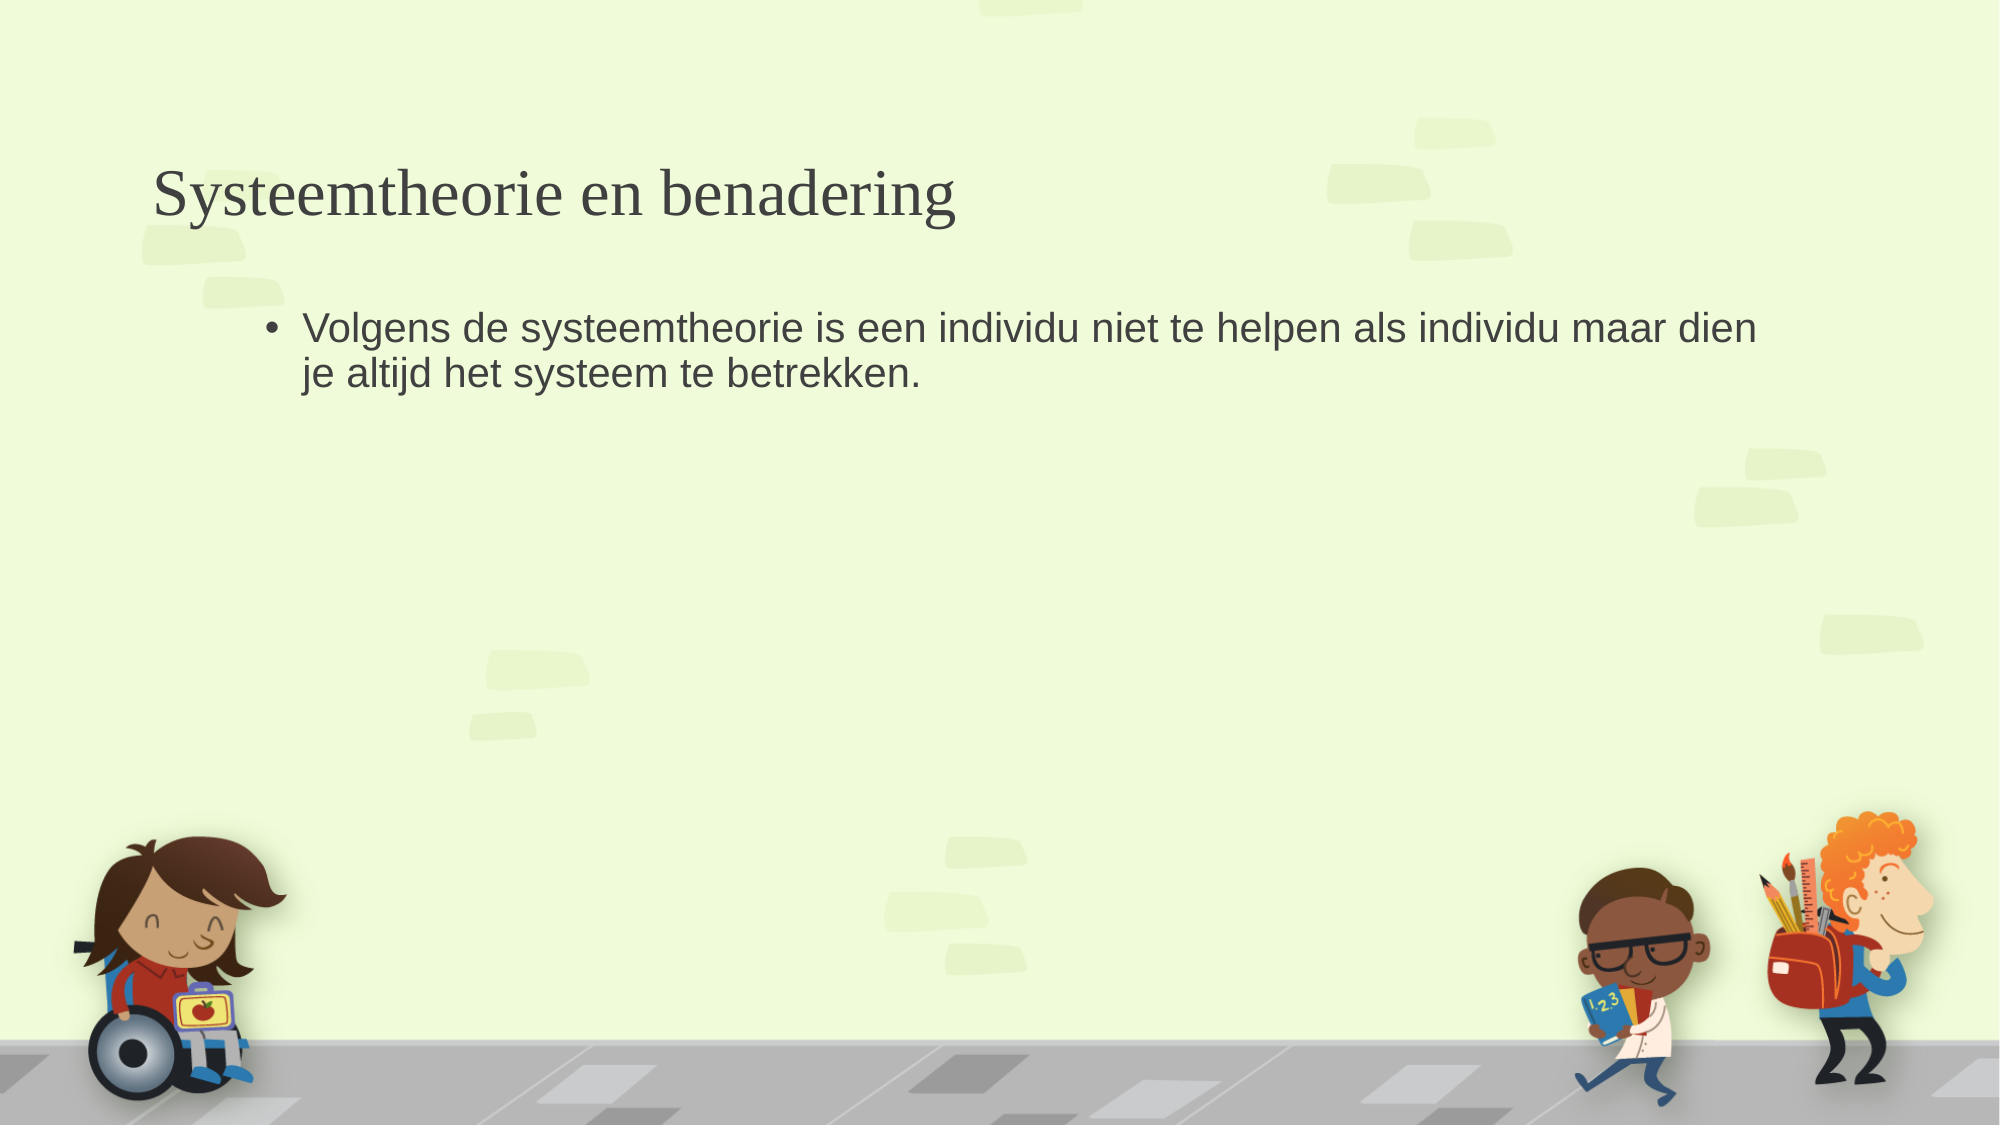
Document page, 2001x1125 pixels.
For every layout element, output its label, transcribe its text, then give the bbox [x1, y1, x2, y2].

list Volgens de systeemtheorie is een individu niet te helpen als individu maar dien je altijd het systeem te betrekken. [249, 299, 1792, 870]
title Systeemtheorie en benadering [137, 59, 1750, 238]
picture [0, 0, 2000, 1125]
